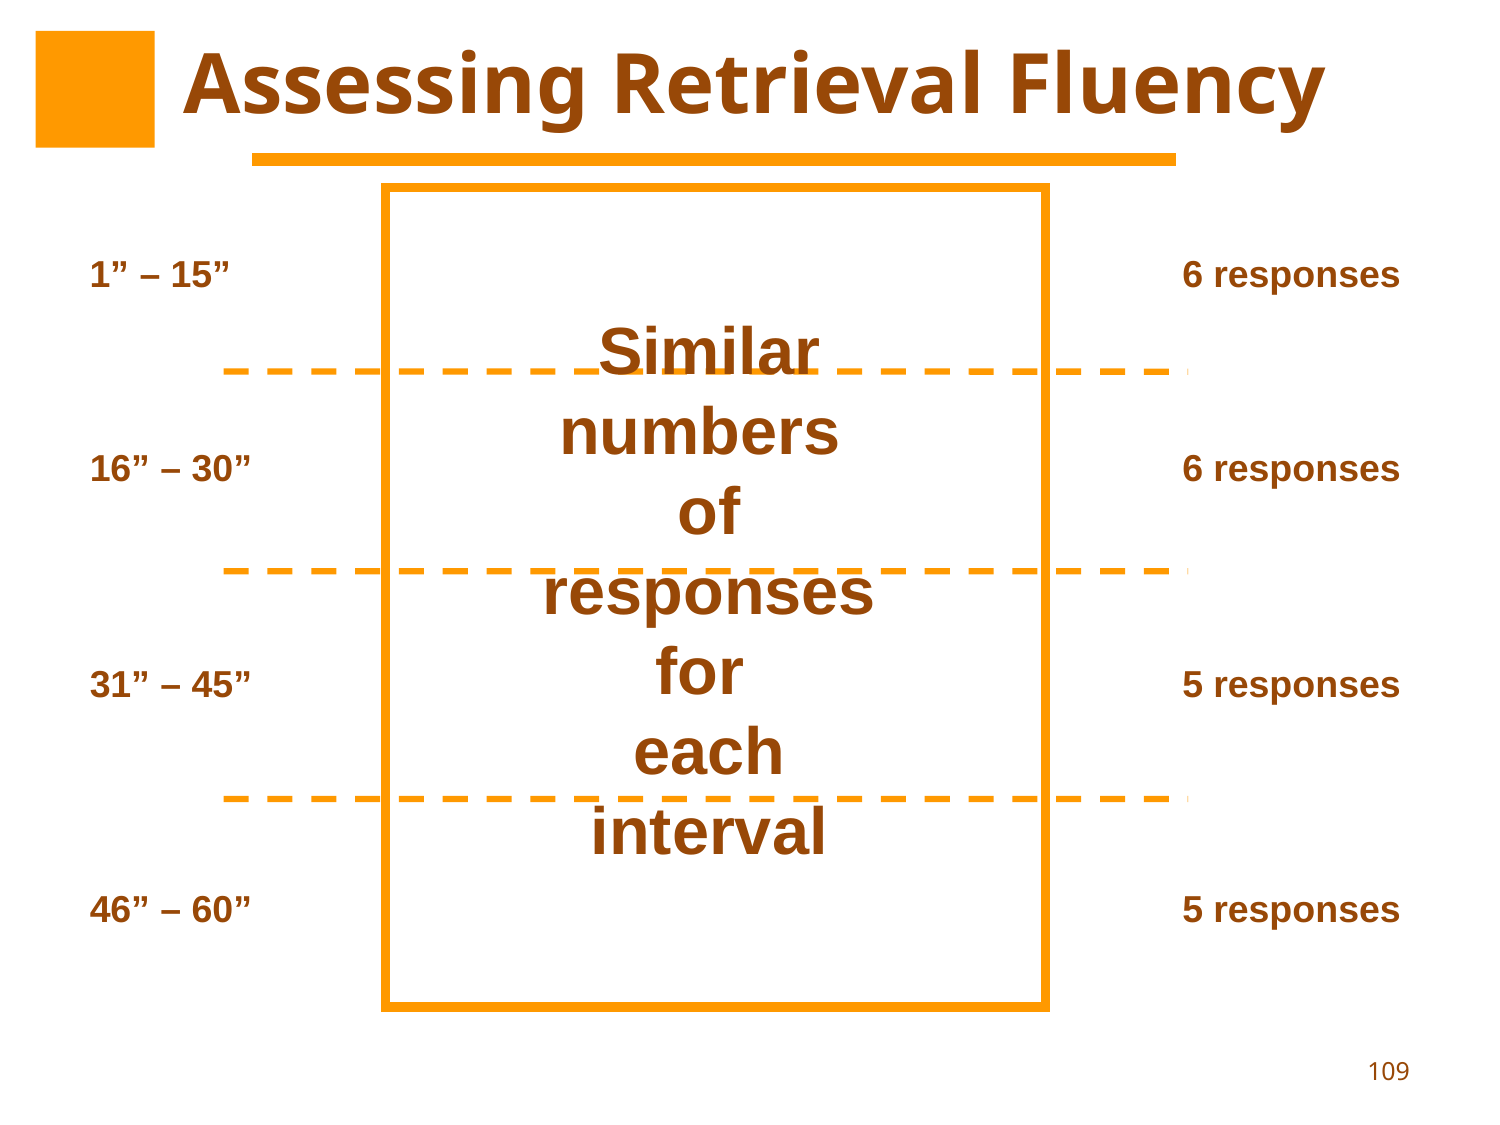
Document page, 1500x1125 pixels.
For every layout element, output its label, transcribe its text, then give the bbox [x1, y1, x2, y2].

text_box 46” – 60” [75, 877, 268, 938]
text_box 31” – 45” [75, 652, 218, 712]
text_box [385, 808, 1046, 1007]
slide_number 109 [1074, 1042, 1425, 1103]
text_box 5 responses [1192, 652, 1416, 712]
text_box 5 responses [1167, 877, 1416, 938]
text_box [223, 371, 1189, 800]
text_box [385, 187, 1046, 369]
text_box 16” – 30” [75, 436, 218, 497]
text_box 6 responses [1167, 242, 1416, 303]
text_box 1” – 15” [74, 242, 247, 303]
text_box [34, 29, 157, 150]
text_box 6 responses [1192, 436, 1416, 497]
title Assessing Retrieval Fluency [168, 45, 1432, 115]
